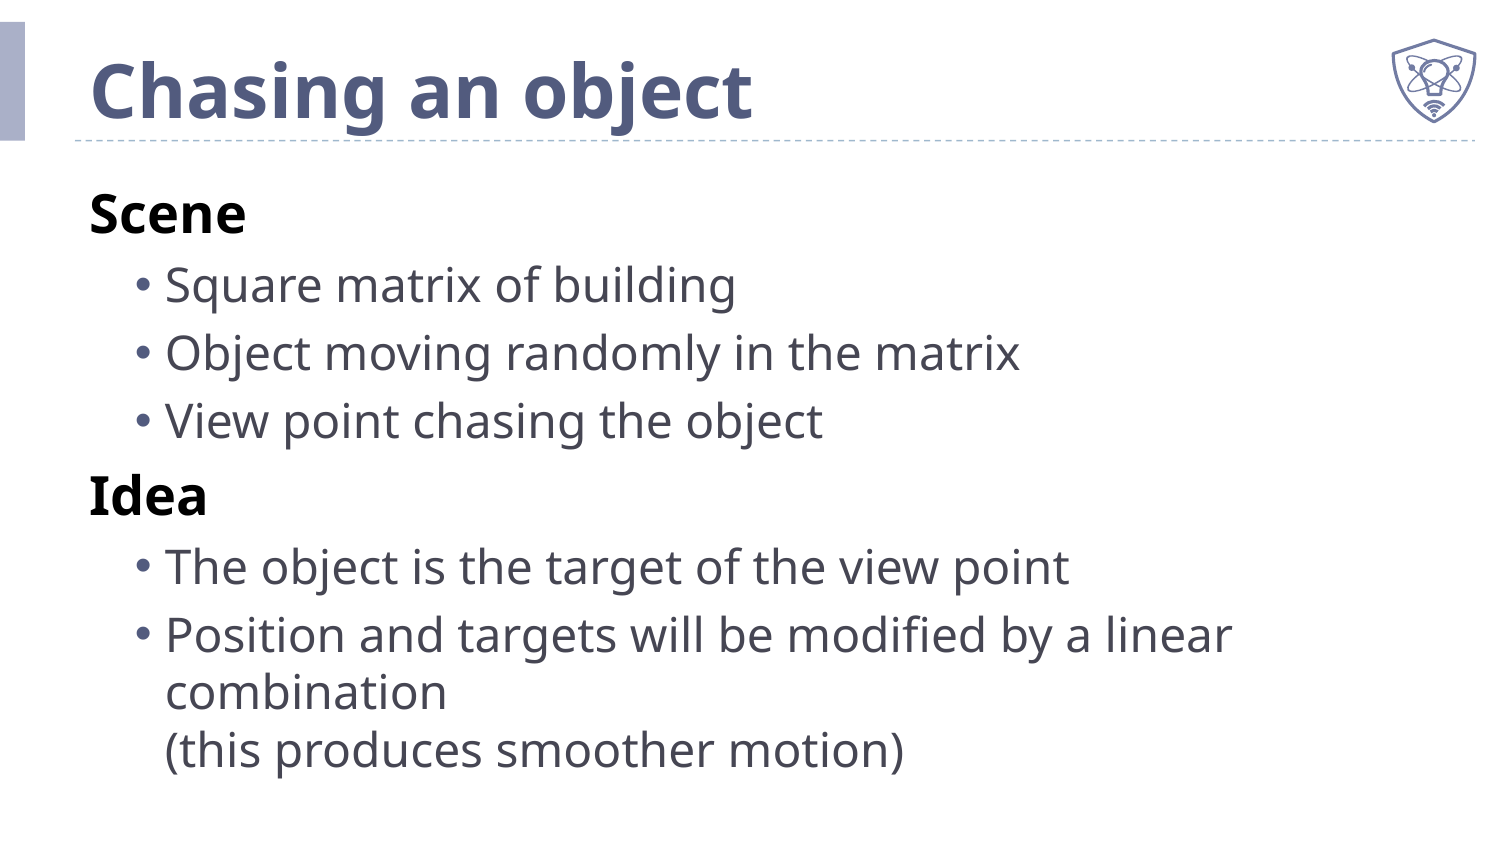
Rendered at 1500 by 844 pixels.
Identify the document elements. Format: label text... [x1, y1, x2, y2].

list Scene Square matrix of building Object moving randomly in the matrix View point chasing the object Idea The object is the target of the view point Position and targets will be modified by a linear combination (this produces smoother motion) [75, 171, 1475, 835]
title Chasing an object [75, 18, 1475, 141]
